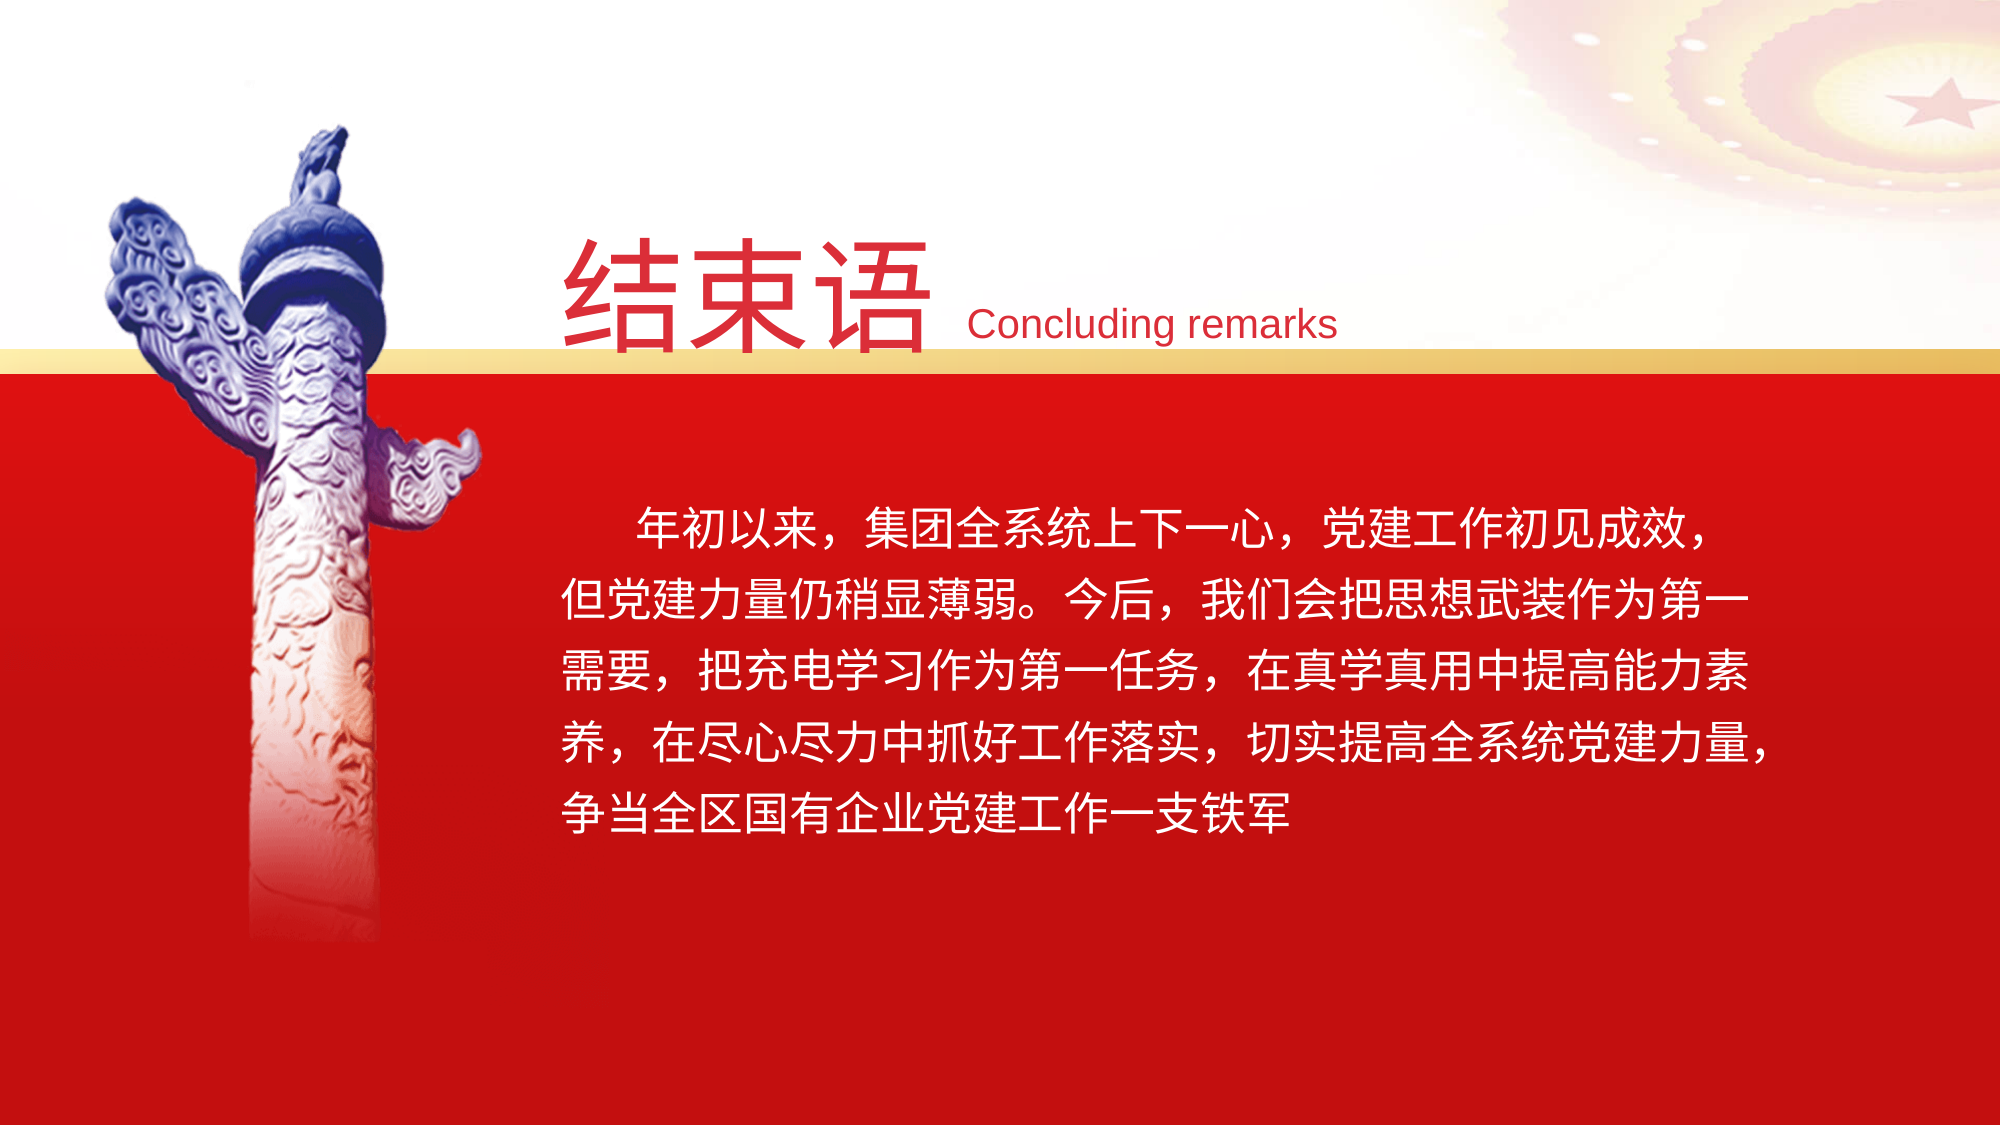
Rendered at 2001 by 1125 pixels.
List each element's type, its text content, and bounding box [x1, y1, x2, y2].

picture [0, 0, 2000, 1008]
text_box 年初以来，集团全系统上下一心，党建工作初见成效，但党建力量仍稍显薄弱。今后，我们会把思想武装作为第一需要，把充电学习作为第一任务，在真学真用中提高能力素养，在尽心尽力中抓好工作落实，切实提高全系统党建力量，争当全区国有企业党建工作一支铁军 [610, 474, 1792, 848]
text_box [0, 349, 4, 374]
text_box [1000, 349, 2000, 373]
text_box [0, 374, 2000, 1125]
text_box Concluding remarks [951, 279, 1541, 355]
text_box 结束语 [610, 180, 1000, 376]
